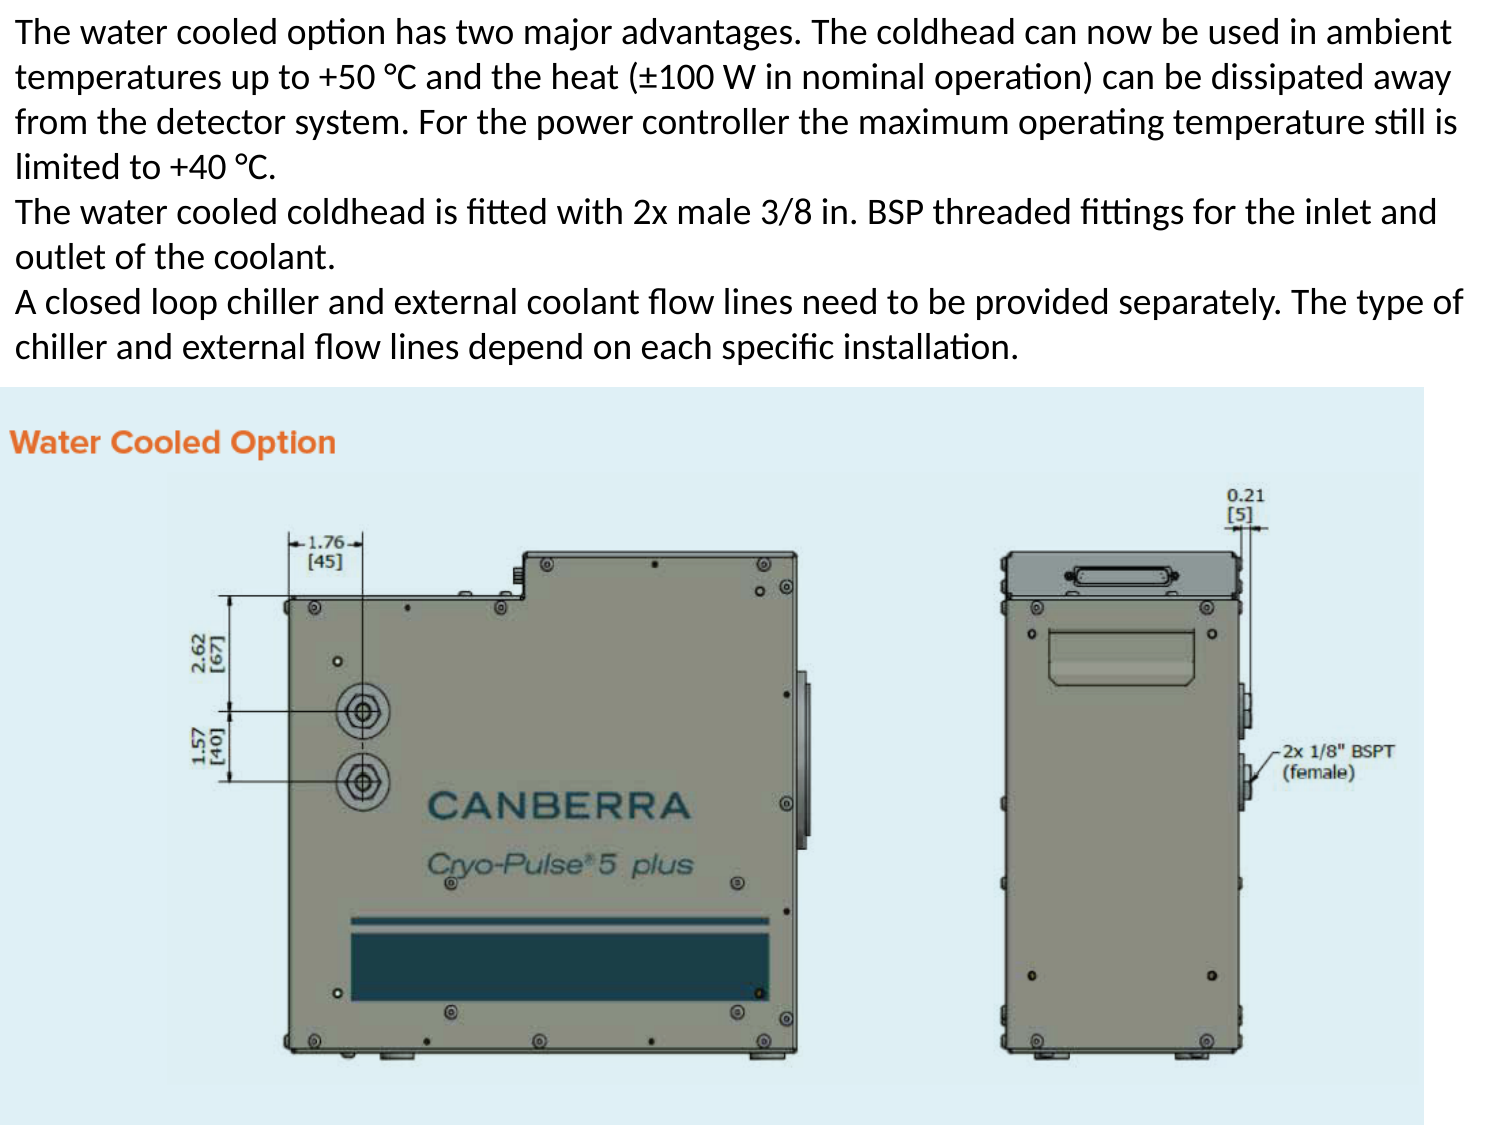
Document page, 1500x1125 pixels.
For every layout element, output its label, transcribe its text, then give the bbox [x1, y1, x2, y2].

picture [0, 387, 1424, 1125]
text_box The water cooled option has two major advantages. The coldhead can now be used in ambient temperatures up to +50 °C and the heat (±100 W in nominal operation) can be dissipated away from the detector system. For the power controller the maximum operating temperature still is limited to +40 °C. The water cooled coldhead is fitted with 2x male 3/8 in. BSP threaded fittings for the inlet and outlet of the coolant. A closed loop chiller and external coolant flow lines need to be provided separately. The type of chiller and external flow lines depend on each specific installation. [0, 0, 1500, 375]
